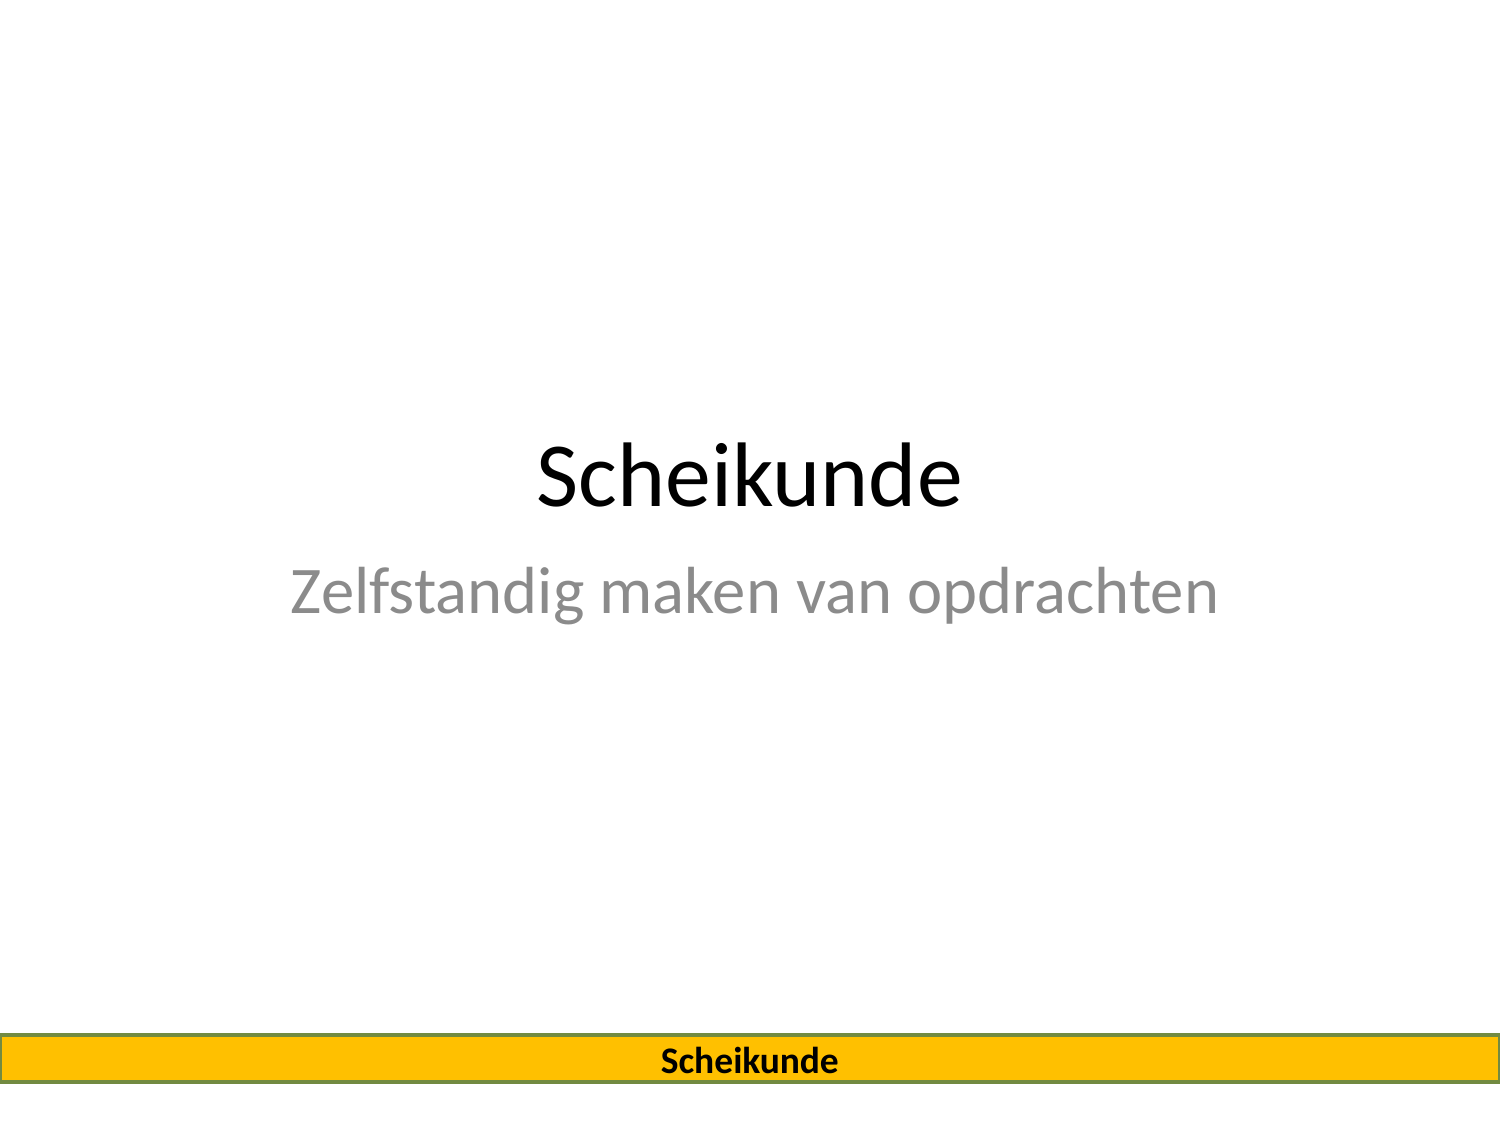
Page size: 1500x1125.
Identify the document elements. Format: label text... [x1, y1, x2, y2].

title Scheikunde [112, 349, 1388, 591]
text_box Scheikunde [0, 1033, 1500, 1084]
subtitle Zelfstandig maken van opdrachten [230, 538, 1281, 827]
